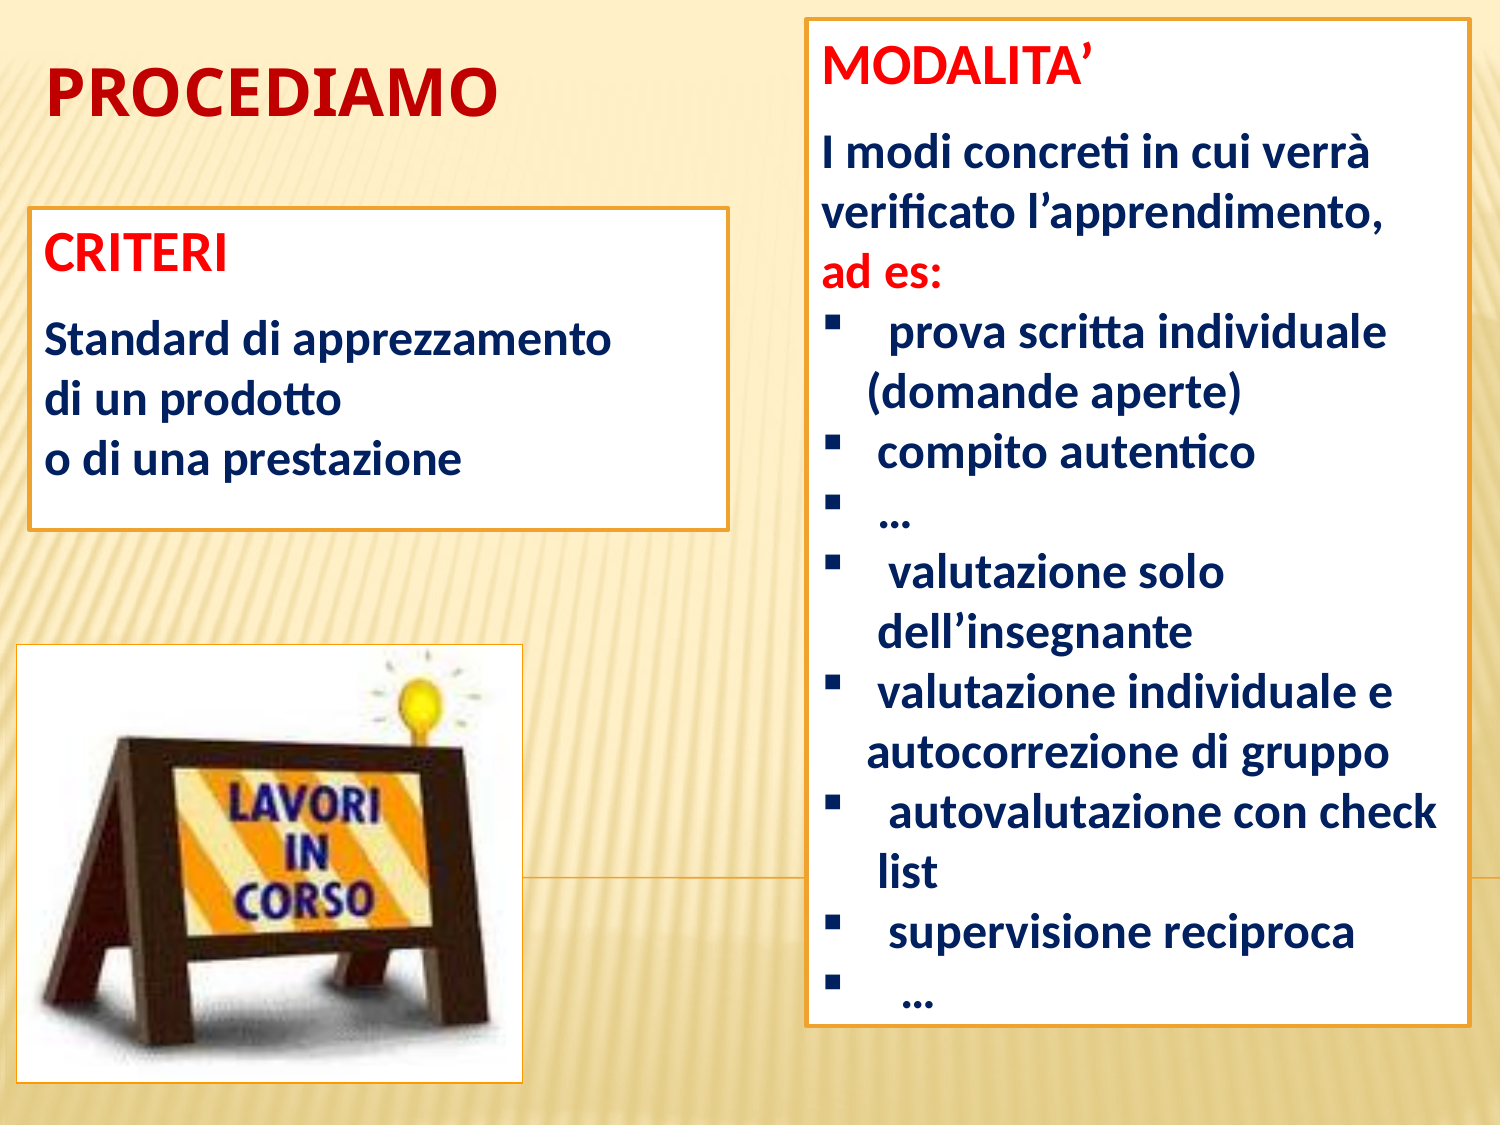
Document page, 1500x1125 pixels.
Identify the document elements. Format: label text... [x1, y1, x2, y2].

text_box CRITERI Standard di apprezzamento di un prodotto o di una prestazione [27, 206, 730, 532]
title Procediamo [29, 42, 804, 128]
text_box MODALITA’ I modi concreti in cui verrà verificato l’apprendimento, ad es: prova scritta individuale (domande aperte) compito autentico … valutazione solo dell’insegnante valutazione individuale e autocorrezione di gruppo autovalutazione con check list supervisione reciproca … [804, 17, 1472, 1028]
picture [16, 644, 522, 1083]
